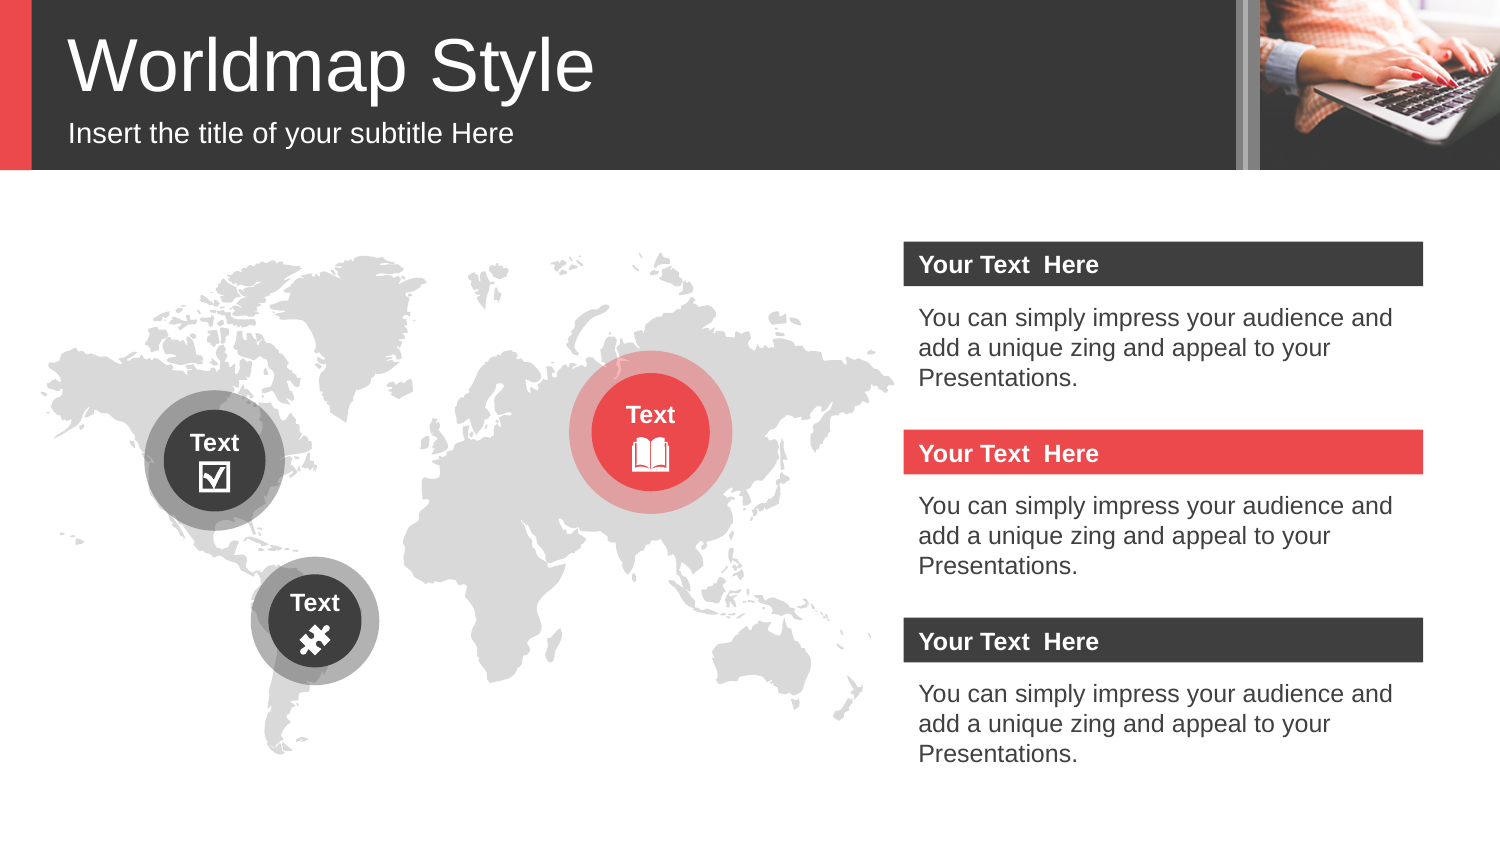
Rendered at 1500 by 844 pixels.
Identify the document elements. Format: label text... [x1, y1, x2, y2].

picture [0, 0, 1500, 844]
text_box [250, 556, 380, 686]
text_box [40, 252, 895, 755]
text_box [903, 429, 1424, 589]
list Worldmap Style [53, 13, 1235, 108]
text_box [568, 350, 733, 515]
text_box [903, 241, 1424, 401]
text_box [903, 617, 1424, 777]
list Insert the title of your subtitle Here [53, 108, 1235, 156]
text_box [144, 389, 286, 531]
